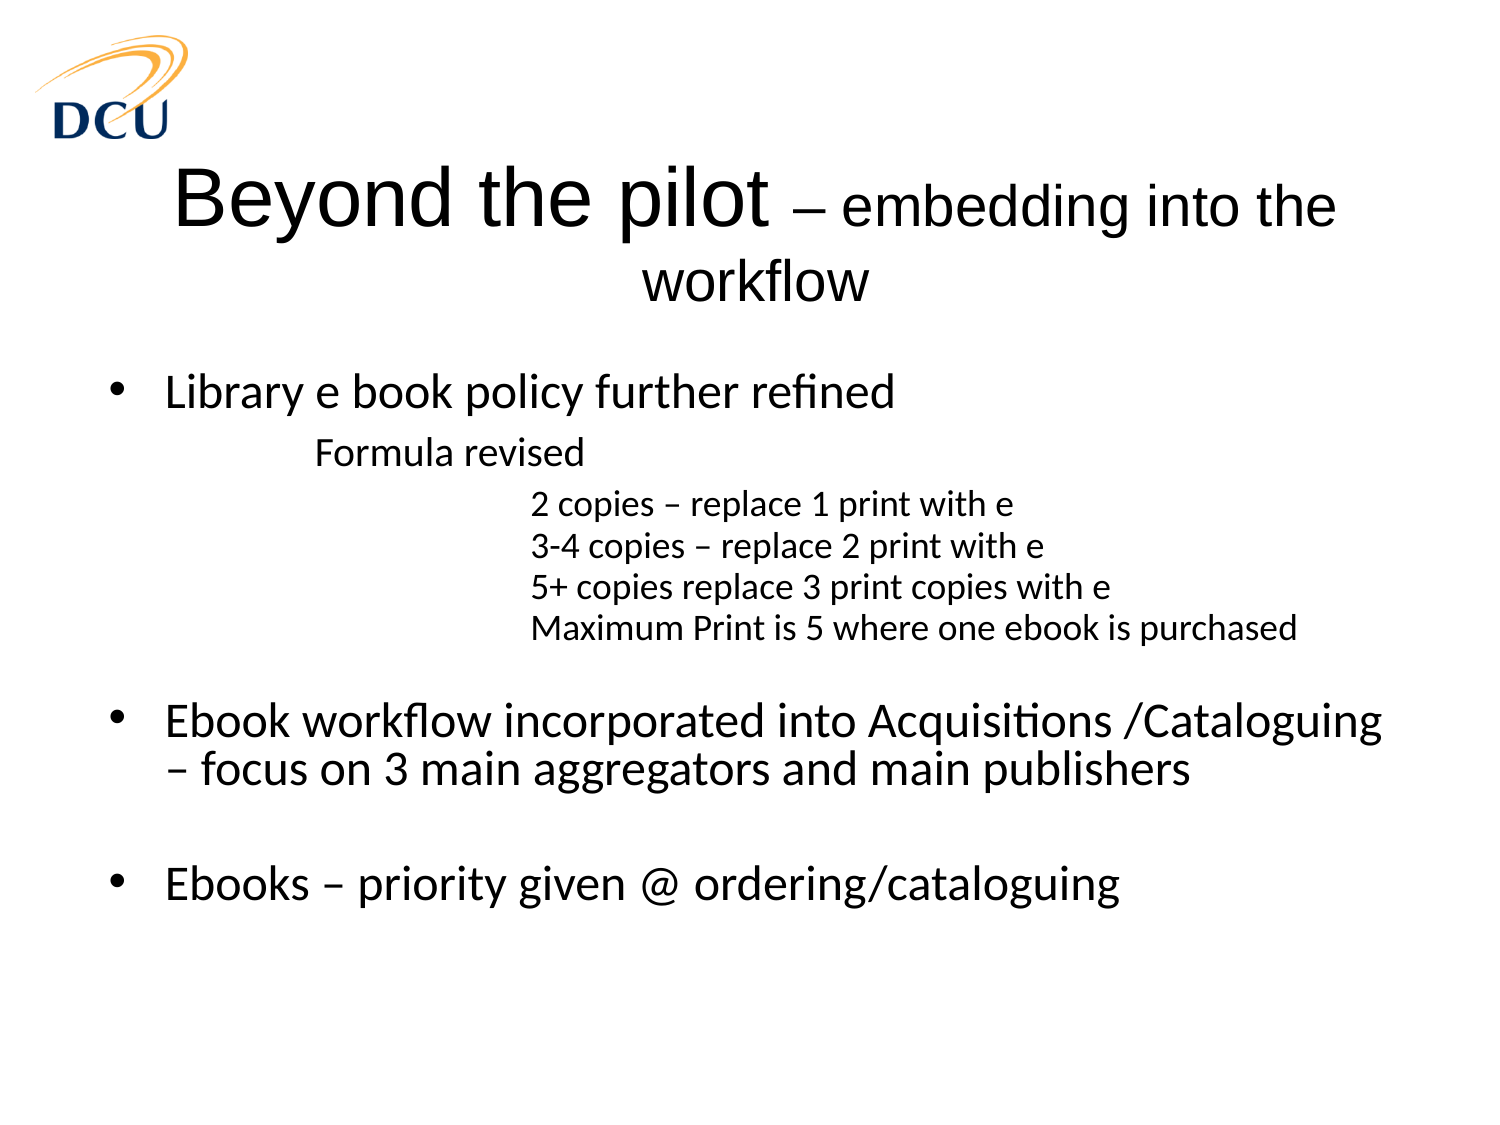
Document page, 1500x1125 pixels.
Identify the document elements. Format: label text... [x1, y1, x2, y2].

title Beyond the pilot – embedding into the workflow [70, 116, 1442, 341]
picture [34, 34, 188, 139]
text_box Library e book policy further refined Formula revised 2 copies – replace 1 print with e 3-4 copies – replace 2 print with e 5+ copies replace 3 print copies with e Maximum Print is 5 where one ebook is purchased Ebook workflow incorporated into Acquisitions /Cataloguing – focus on 3 main aggregators and main publishers Ebooks – priority given @ ordering/cataloguing [93, 363, 1414, 1039]
